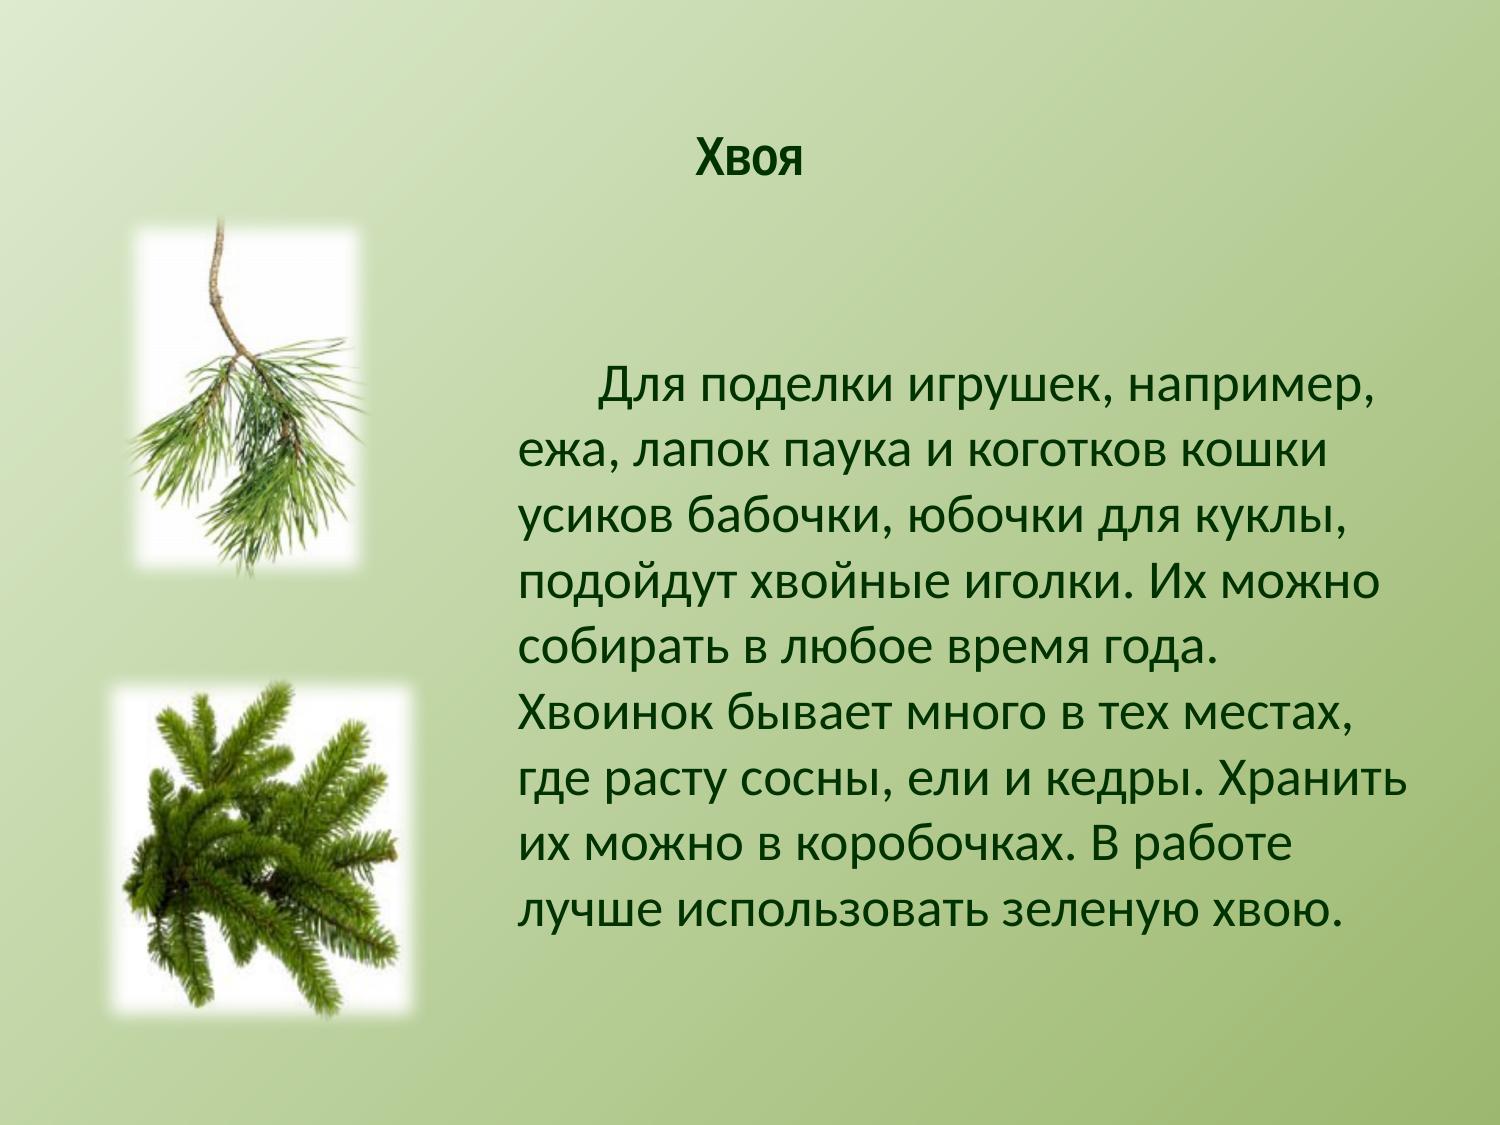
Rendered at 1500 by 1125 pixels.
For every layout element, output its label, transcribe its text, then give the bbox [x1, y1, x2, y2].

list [116, 210, 377, 587]
title Хвоя [75, 45, 1425, 233]
picture [93, 667, 430, 1032]
list Для поделки игрушек, например, ежа, лапок паука и коготков кошки усиков бабочки, юбочки для куклы, подойдут хвойные иголки. Их можно собирать в любое время года. Хвоинок бывает много в тех местах, где расту сосны, ели и кедры. Хранить их можно в коробочках. В работе лучше использовать зеленую хвою. [445, 262, 1425, 1043]
